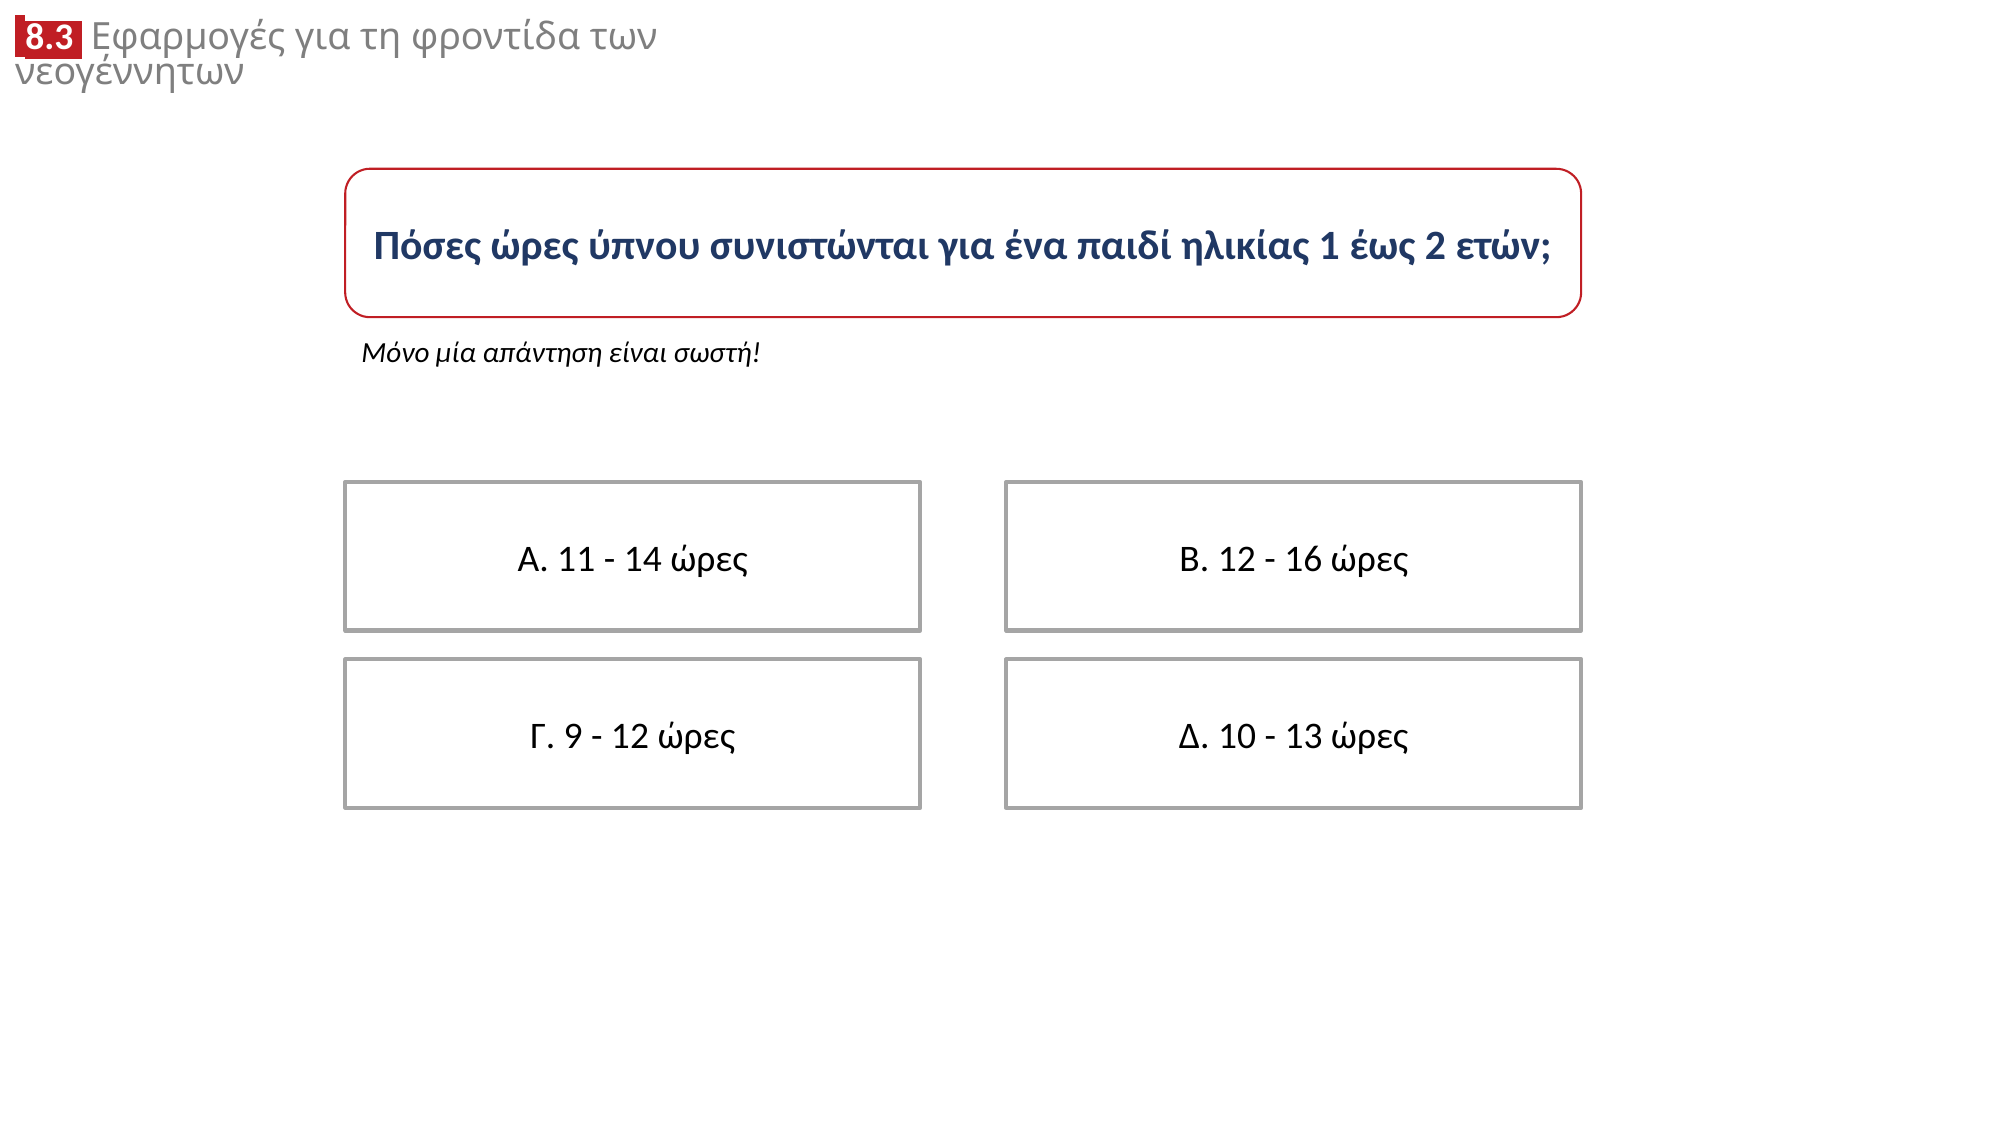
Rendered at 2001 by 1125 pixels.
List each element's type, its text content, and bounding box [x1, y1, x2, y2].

text_box Μόνο μία απάντηση είναι σωστή! [346, 325, 779, 376]
text_box Δ. 10 - 13 ώρες [1004, 657, 1583, 810]
text_box A. 11 - 14 ώρες [343, 480, 922, 633]
text_box B. 12 - 16 ώρες [1004, 480, 1583, 633]
text_box Γ. 9 - 12 ώρες [343, 657, 922, 810]
text_box Πόσες ώρες ύπνου συνιστώνται για ένα παιδί ηλικίας 1 έως 2 ετών; [345, 168, 1582, 318]
